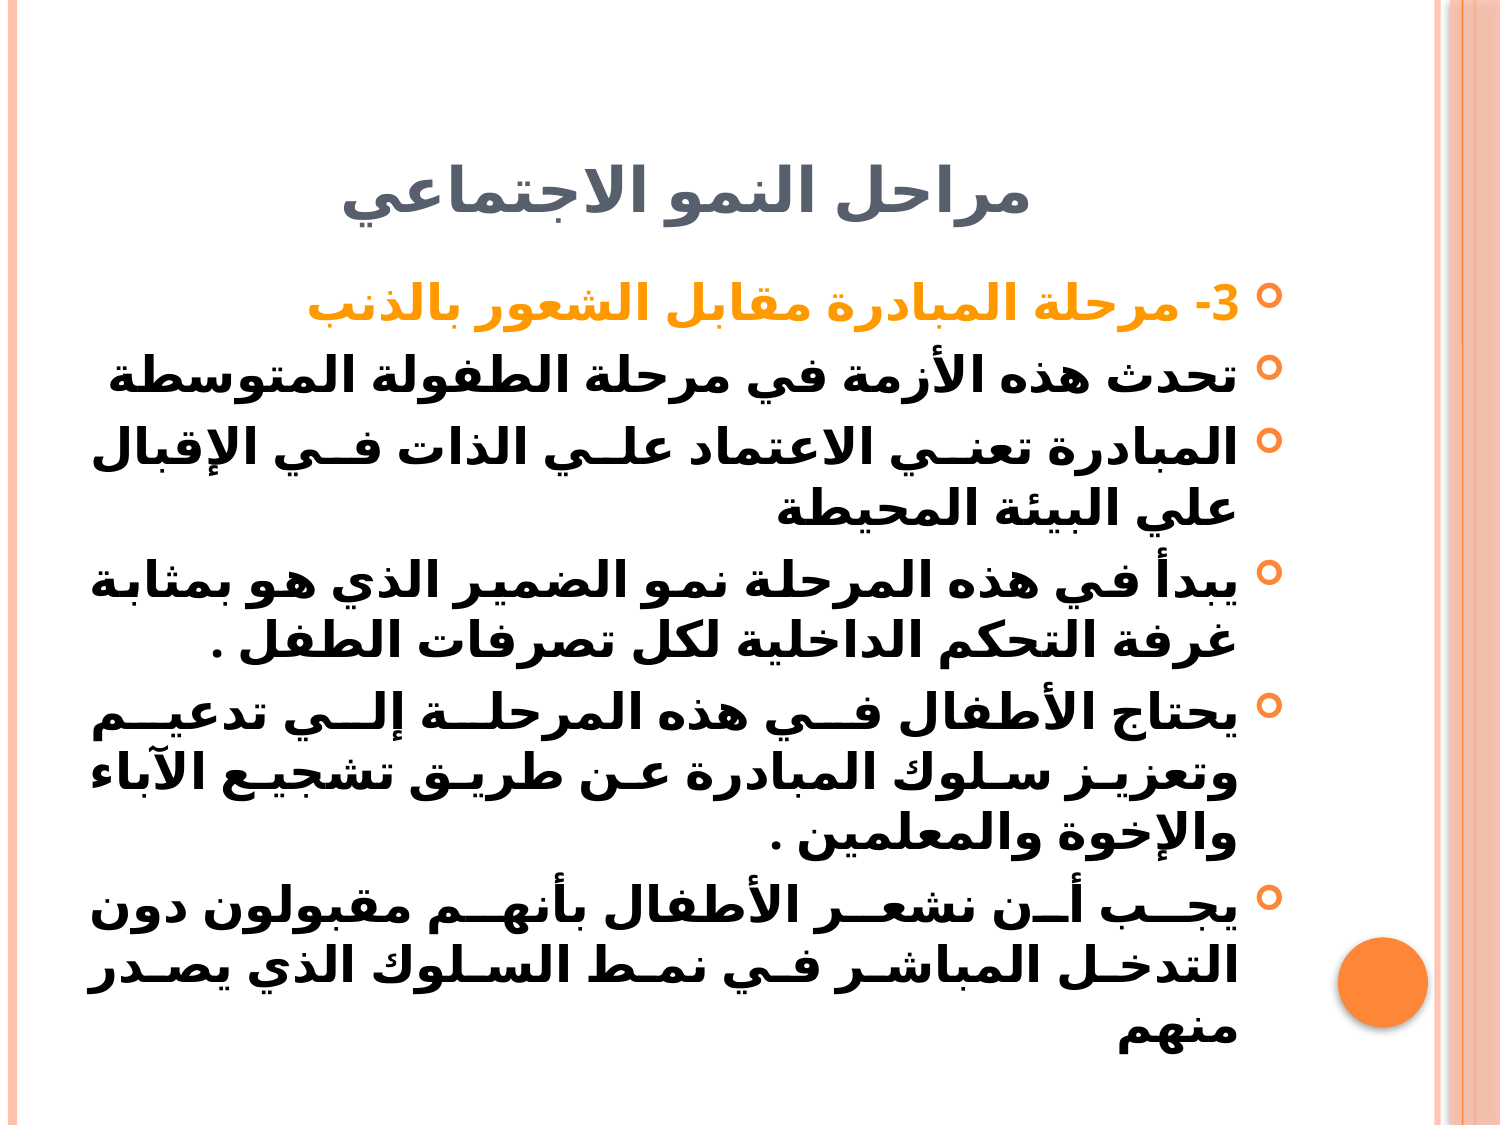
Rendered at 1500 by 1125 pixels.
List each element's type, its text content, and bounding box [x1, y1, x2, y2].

list 3- مرحلة المبادرة مقابل الشعور بالذنب تحدث هذه الأزمة في مرحلة الطفولة المتوسطة المبادرة تعني الاعتماد علي الذات في الإقبال علي البيئة المحيطة يبدأ في هذه المرحلة نمو الضمير الذي هو بمثابة غرفة التحكم الداخلية لكل تصرفات الطفل . يحتاج الأطفال في هذه المرحلة إلي تدعيم وتعزيز سلوك المبادرة عن طريق تشجيع الآباء والإخوة والمعلمين . يجب أن نشعر الأطفال بأنهم مقبولون دون التدخل المباشر في نمط السلوك الذي يصدر منهم [75, 262, 1300, 1062]
title مراحل النمو الاجتماعي [75, 45, 1300, 233]
